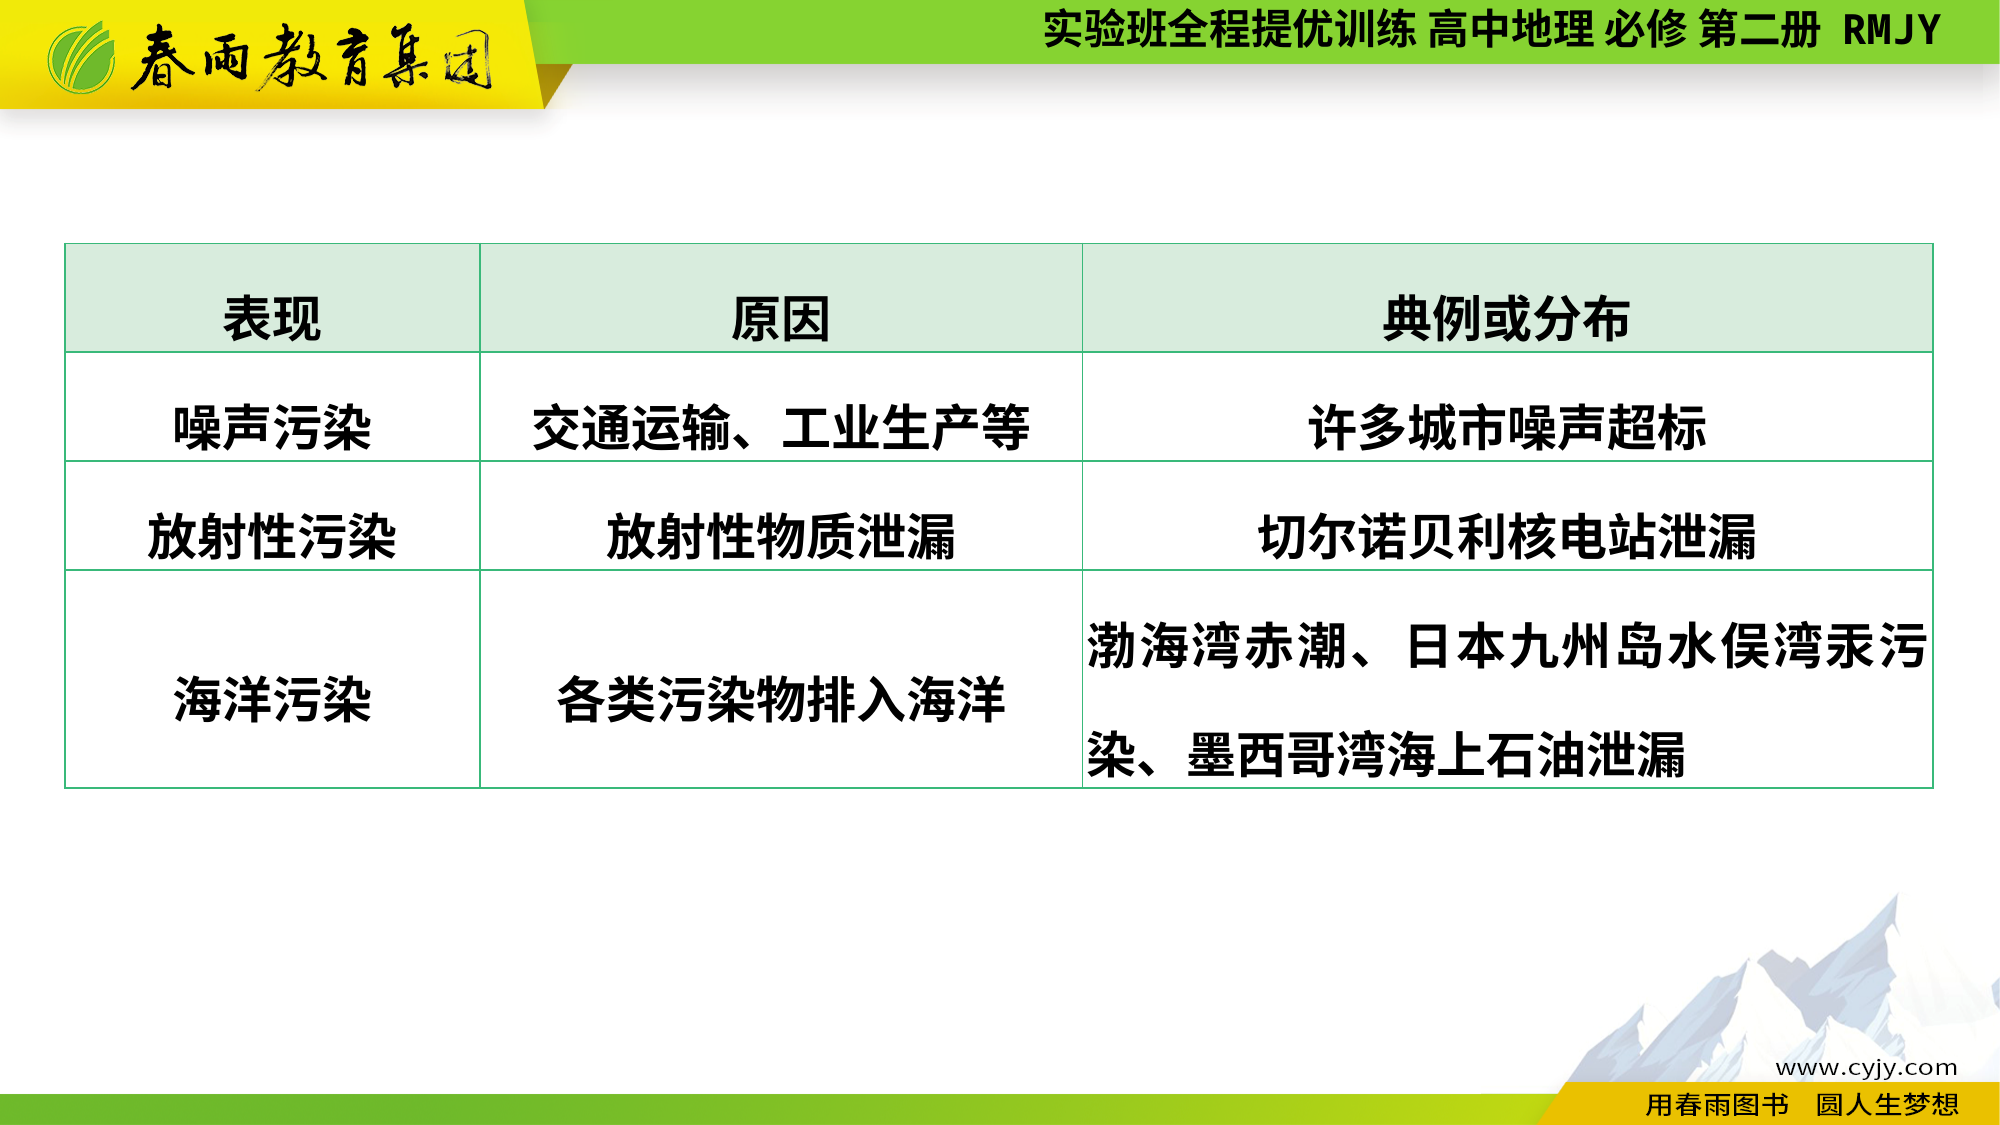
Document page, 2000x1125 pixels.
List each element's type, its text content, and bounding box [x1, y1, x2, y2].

table_cell 海洋污染 [66, 571, 479, 787]
table_cell 噪声污染 [66, 353, 479, 460]
table_header 原因 [481, 244, 1082, 351]
table_header 表现 [66, 244, 479, 351]
table_cell 各类污染物排入海洋 [481, 571, 1082, 787]
picture [0, 0, 2000, 1125]
table_cell 切尔诺贝利核电站泄漏 [1083, 462, 1932, 569]
table_cell 渤海湾赤潮、日本九州岛水俣湾汞污染、墨西哥湾海上石油泄漏 [1083, 571, 1932, 787]
table_cell 许多城市噪声超标 [1083, 353, 1932, 460]
table_cell 放射性污染 [66, 462, 479, 569]
table_cell 放射性物质泄漏 [481, 462, 1082, 569]
table_cell 交通运输、工业生产等 [481, 353, 1082, 460]
table_header 典例或分布 [1083, 244, 1932, 351]
